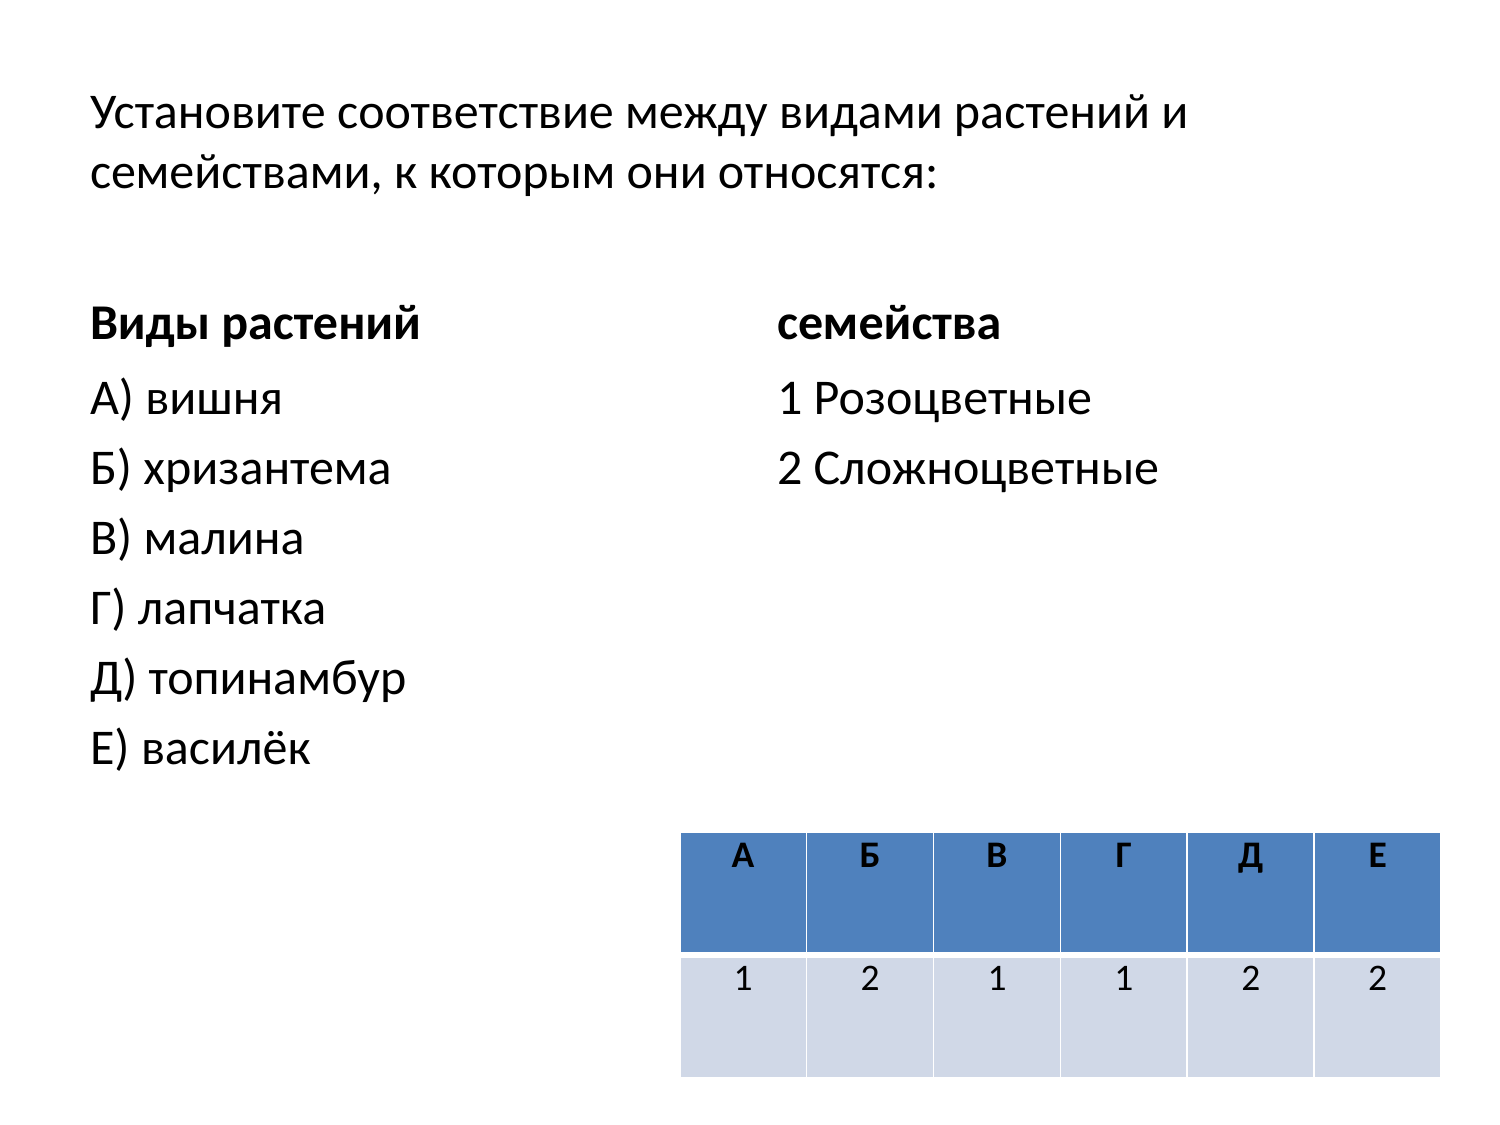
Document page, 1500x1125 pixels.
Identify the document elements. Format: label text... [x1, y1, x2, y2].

title Установите соответствие между видами растений и семействами, к которым они относятся: [75, 45, 1425, 233]
table_cell 2 [1188, 958, 1313, 1077]
list 1 Розоцветные 2 Сложноцветные [761, 356, 1425, 586]
table_header Е [1315, 833, 1440, 952]
list А) вишня Б) хризантема В) малина Г) лапчатка Д) топинамбур Е) василёк [75, 356, 738, 1005]
table_header В [934, 833, 1060, 952]
list Виды растений [75, 251, 738, 356]
table_cell 1 [681, 958, 806, 1077]
table_header Д [1188, 833, 1313, 952]
table_header Б [807, 833, 933, 952]
table_cell 2 [1315, 958, 1440, 1077]
list семейства [761, 251, 1425, 356]
table_cell 1 [934, 958, 1060, 1077]
table_header А [681, 833, 806, 952]
table_header Г [1061, 833, 1186, 952]
table_cell 1 [1061, 958, 1186, 1077]
table_cell 2 [807, 958, 933, 1077]
